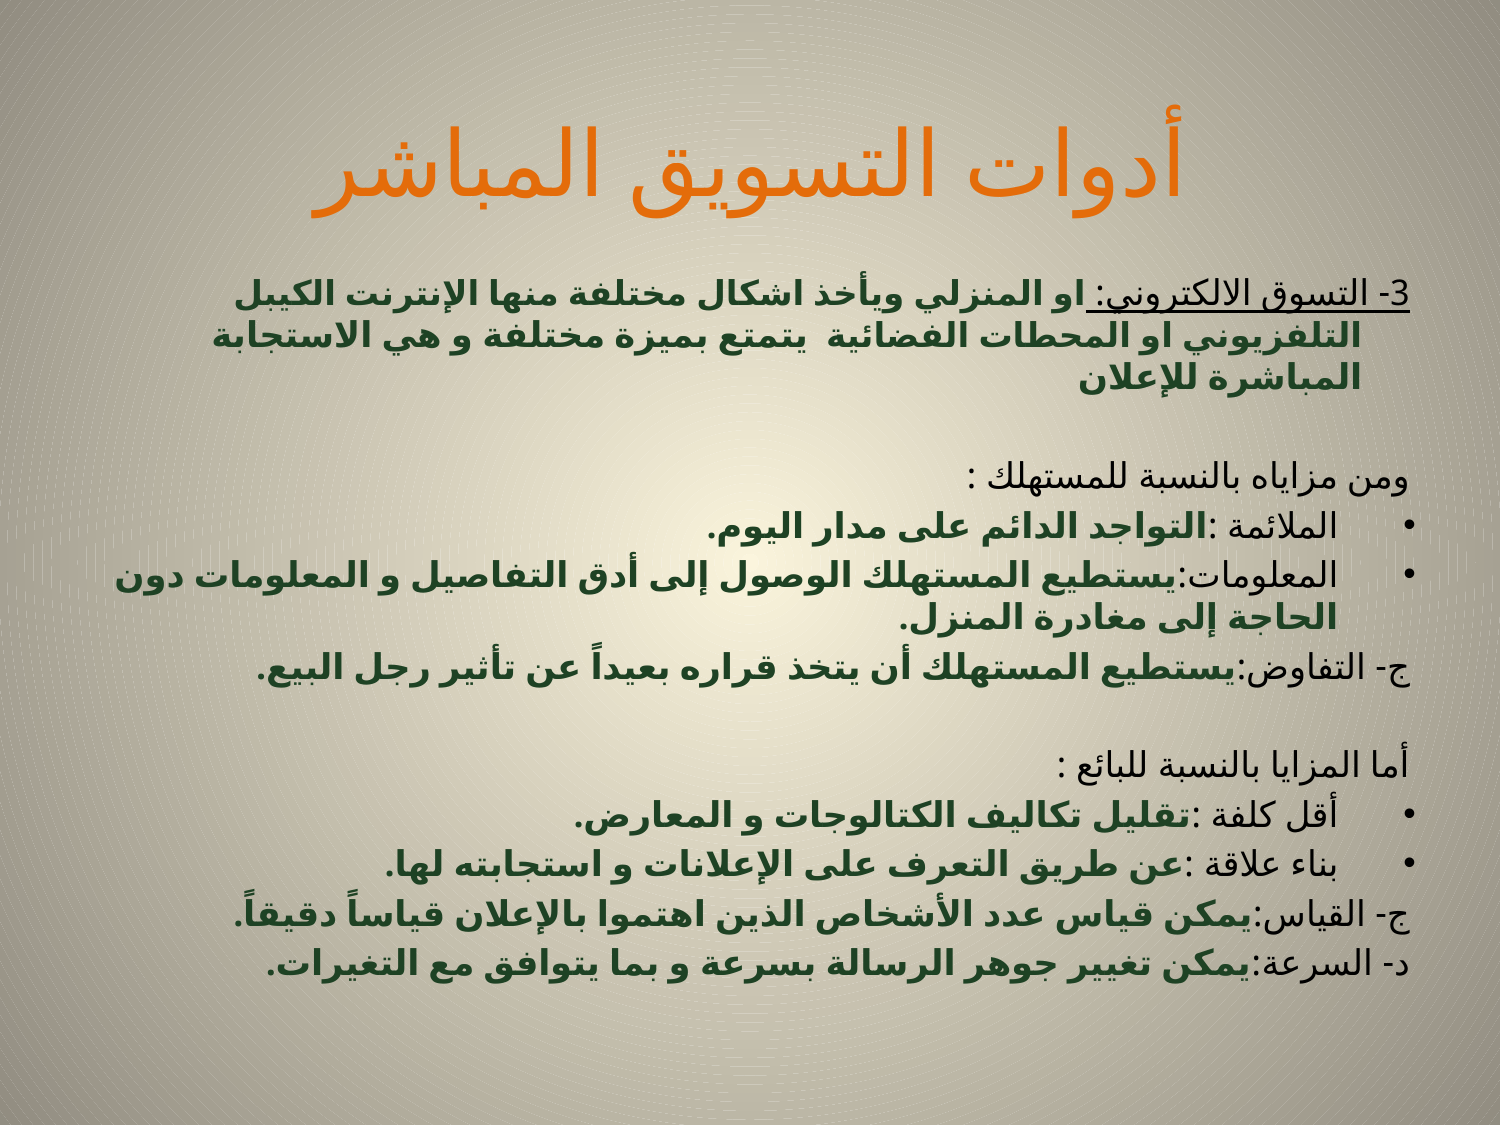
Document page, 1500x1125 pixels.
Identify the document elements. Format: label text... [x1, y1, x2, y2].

list 3- التسوق الالكتروني: او المنزلي ويأخذ اشكال مختلفة منها الإنترنت الكيبل التلفزيوني او المحطات الفضائية يتمتع بميزة مختلفة و هي الاستجابة المباشرة للإعلان ومن مزاياه بالنسبة للمستهلك : الملائمة :التواجد الدائم على مدار اليوم. المعلومات:يستطيع المستهلك الوصول إلى أدق التفاصيل و المعلومات دون الحاجة إلى مغادرة المنزل. ج- التفاوض:يستطيع المستهلك أن يتخذ قراره بعيداً عن تأثير رجل البيع. أما المزايا بالنسبة للبائع : أقل كلفة :تقليل تكاليف الكتالوجات و المعارض. بناء علاقة :عن طريق التعرف على الإعلانات و استجابته لها. ج- القياس:يمكن قياس عدد الأشخاص الذين اهتموا بالإعلان قياساً دقيقاً. د- السرعة:يمكن تغيير جوهر الرسالة بسرعة و بما يتوافق مع التغيرات. [75, 262, 1425, 1005]
title أدوات التسويق المباشر [76, 66, 1427, 254]
